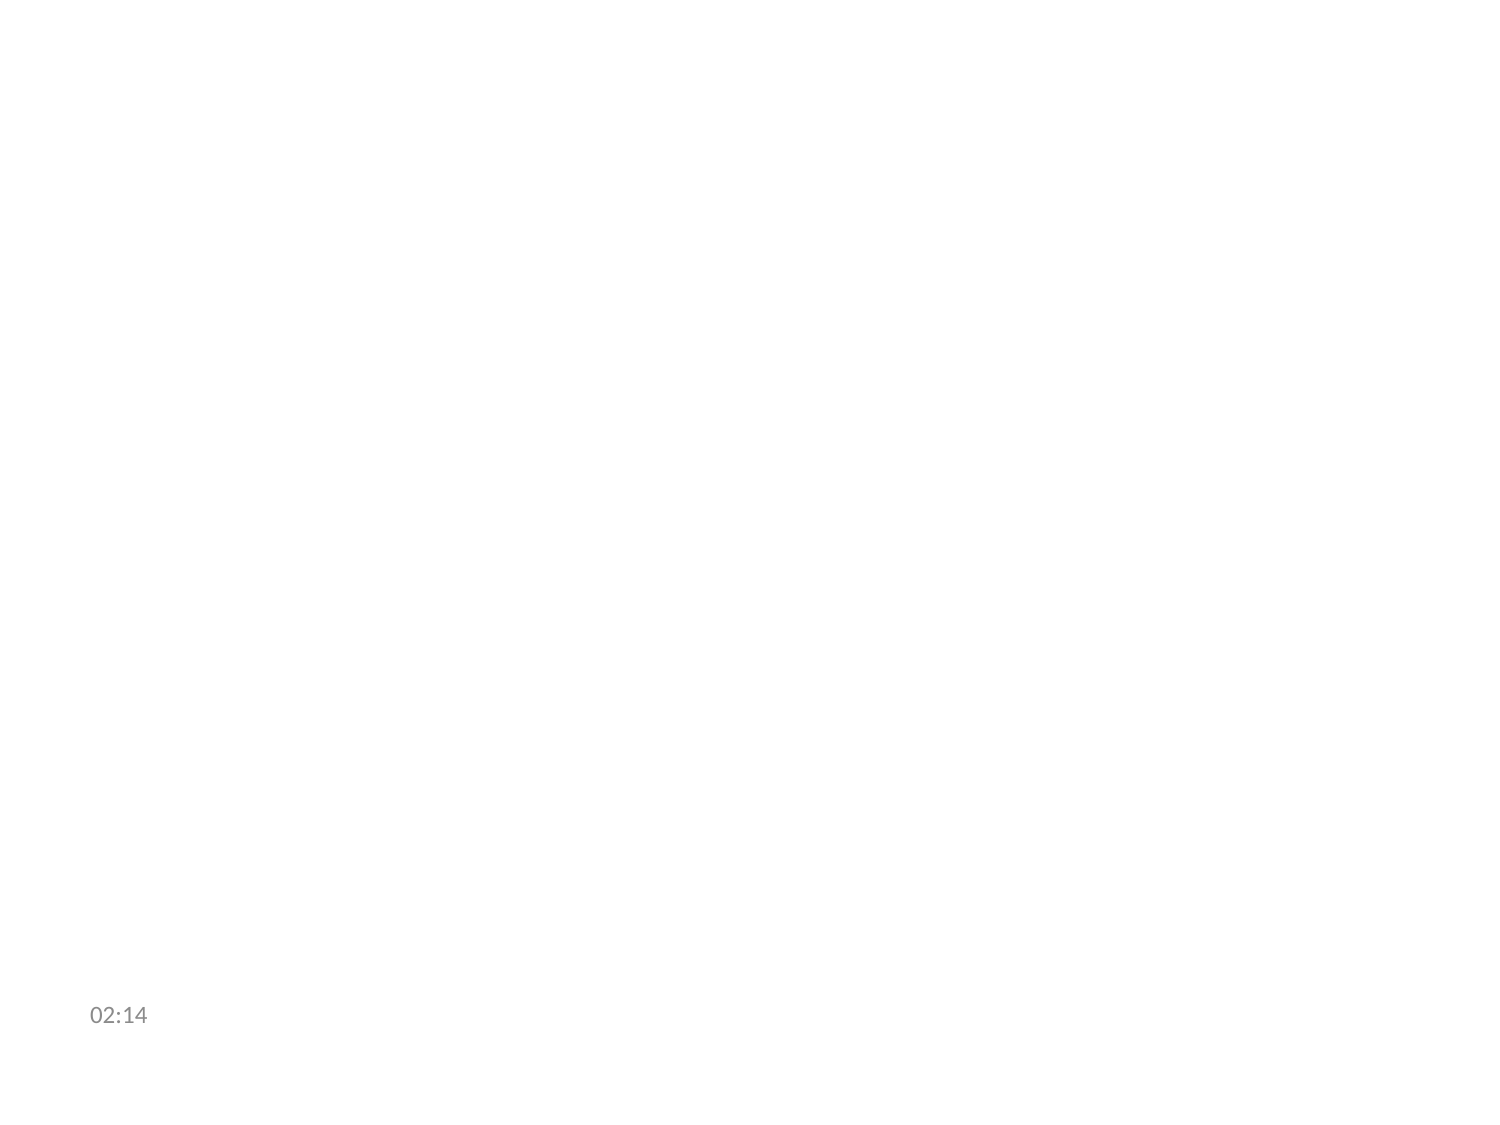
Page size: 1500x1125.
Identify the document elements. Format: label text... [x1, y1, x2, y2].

text_box 15:35 [75, 983, 425, 1044]
